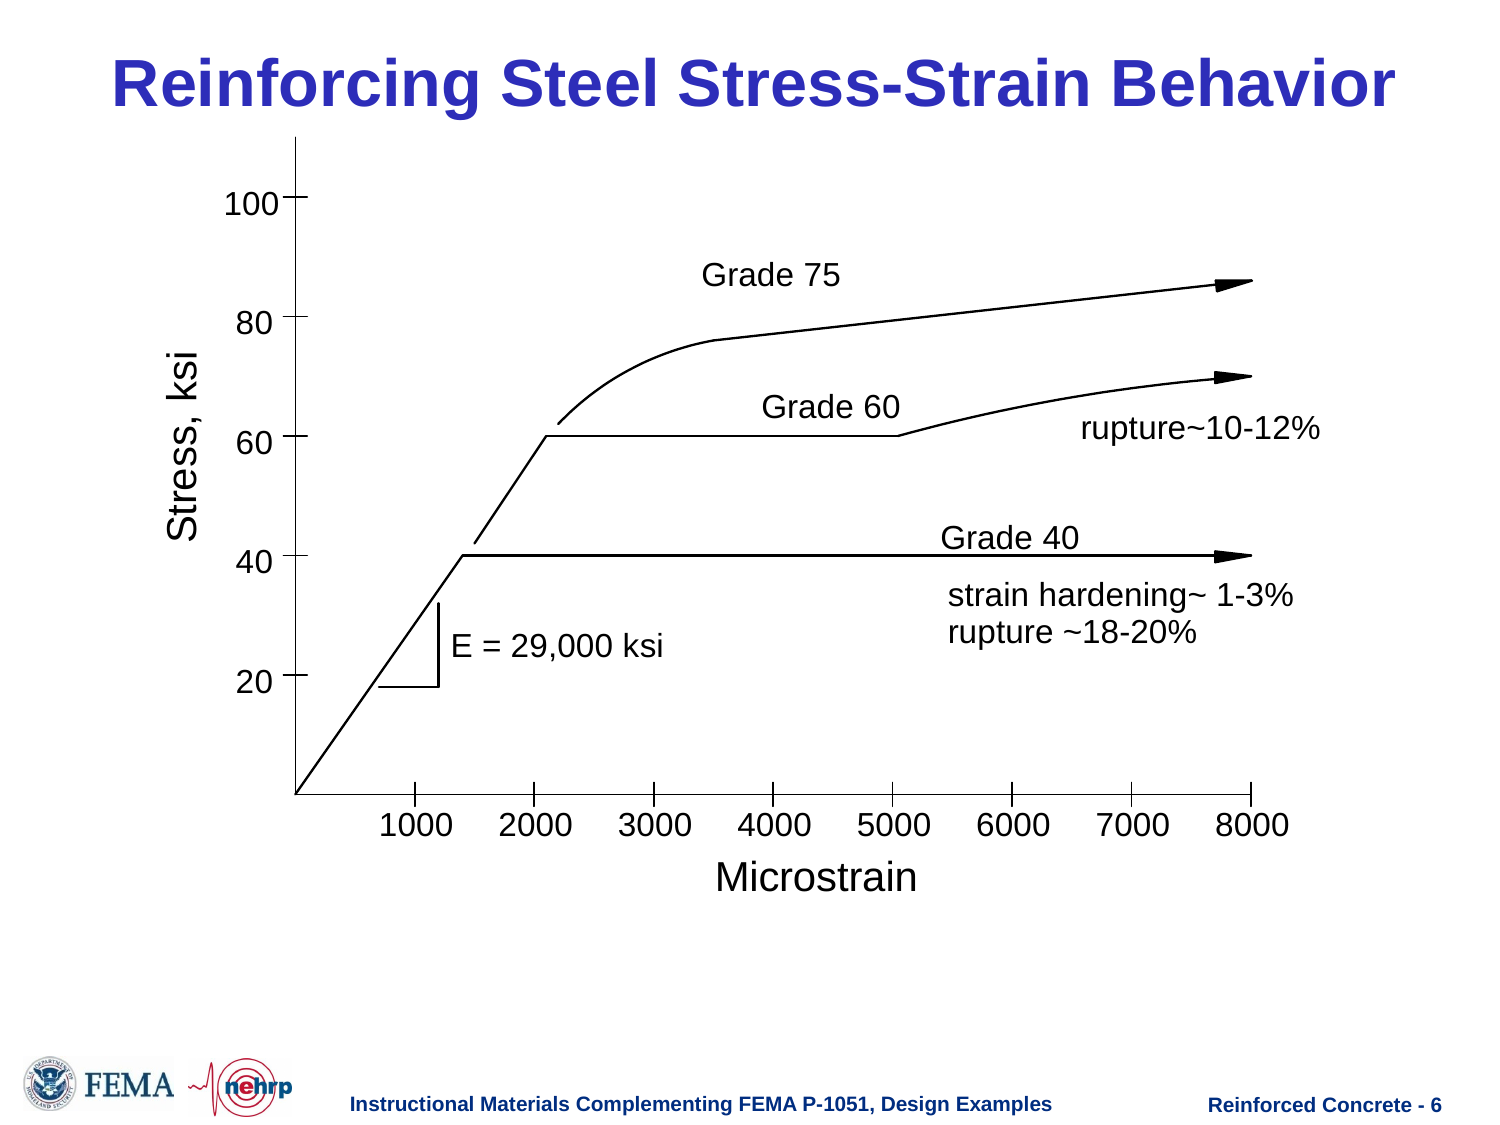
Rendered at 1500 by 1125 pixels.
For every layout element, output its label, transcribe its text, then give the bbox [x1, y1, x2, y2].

picture [188, 1058, 292, 1117]
picture [23, 1056, 174, 1111]
footer Instructional Materials Complementing FEMA P-1051, Design Examples [334, 1087, 1104, 1124]
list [142, 123, 1356, 956]
title Reinforcing Steel Stress-Strain Behavior [79, 0, 1430, 160]
